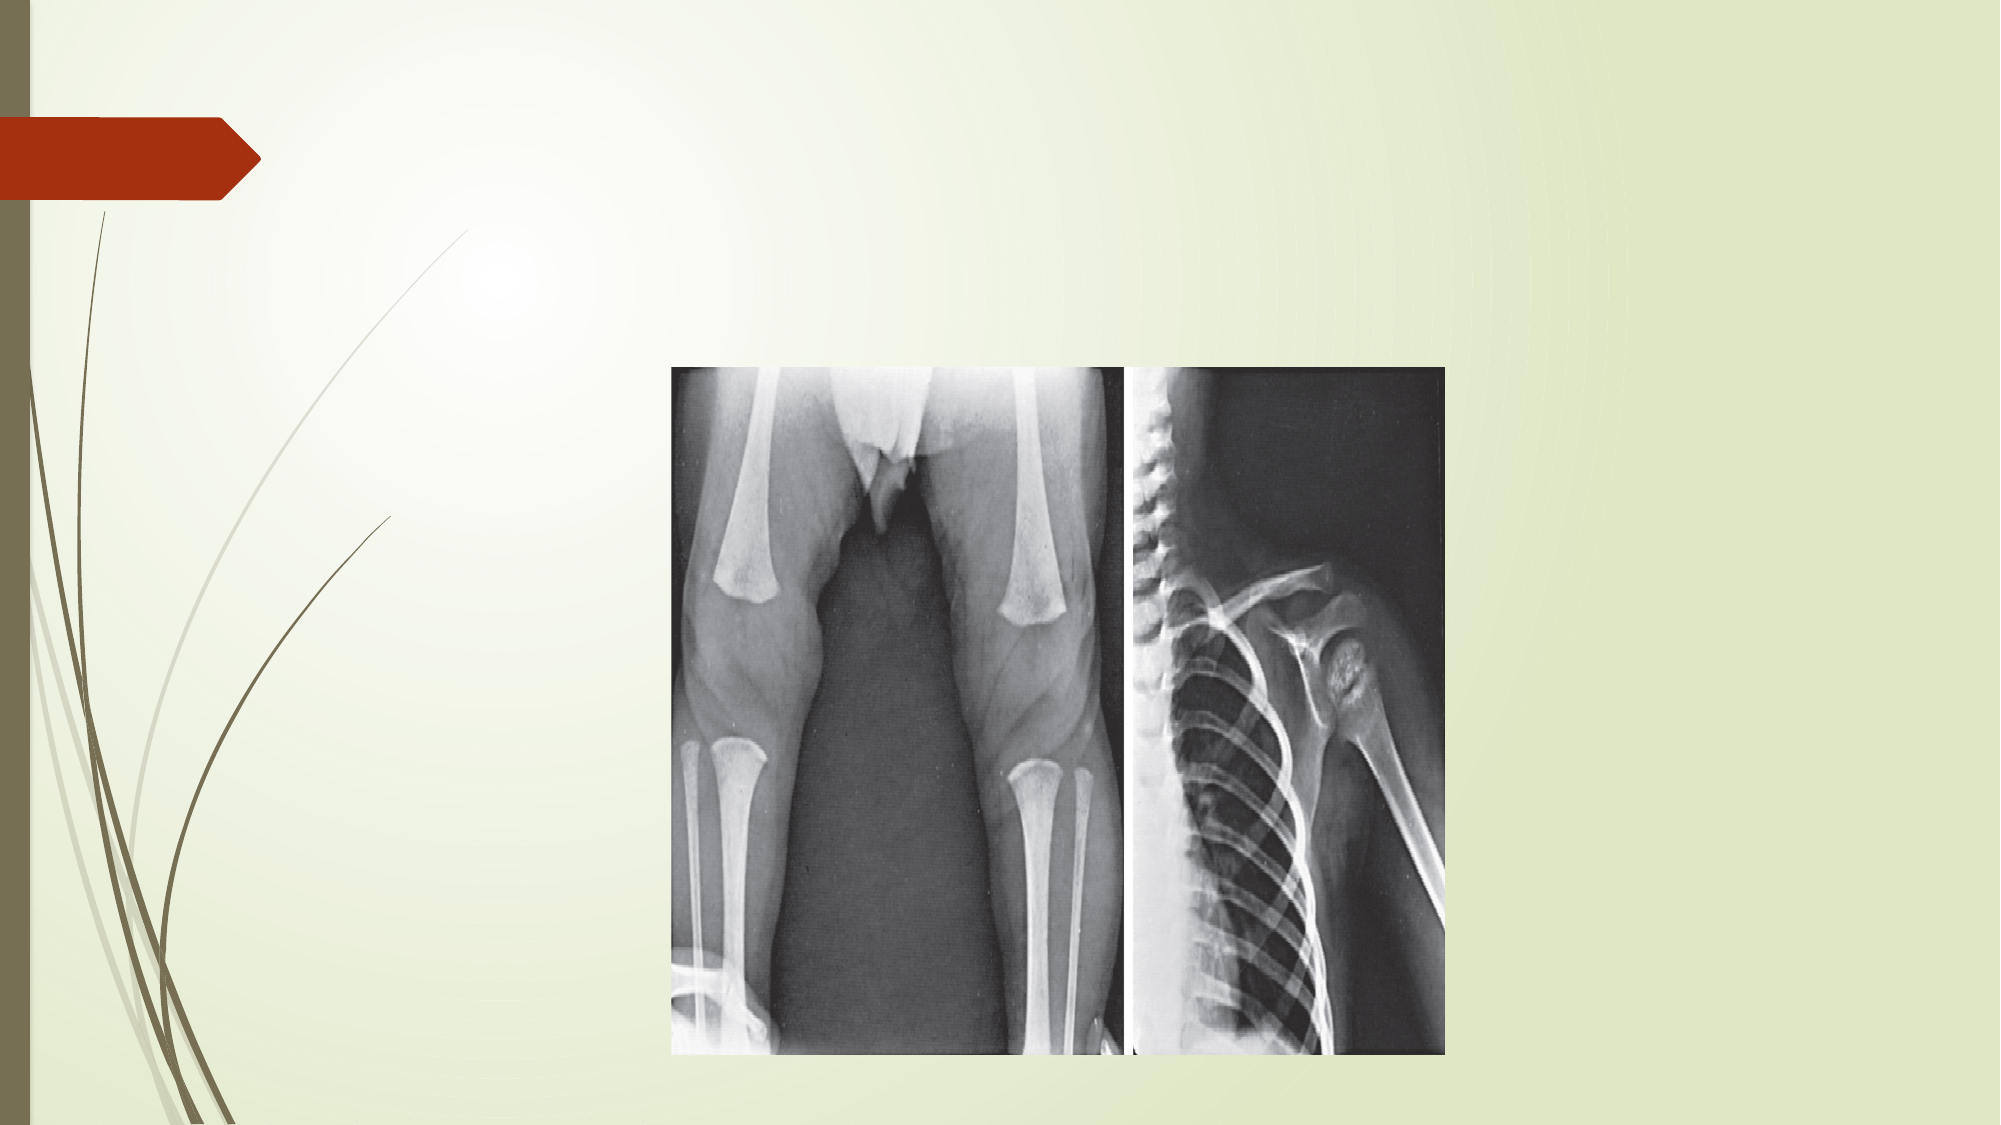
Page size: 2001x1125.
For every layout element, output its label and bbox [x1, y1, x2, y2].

list [671, 367, 1445, 1055]
